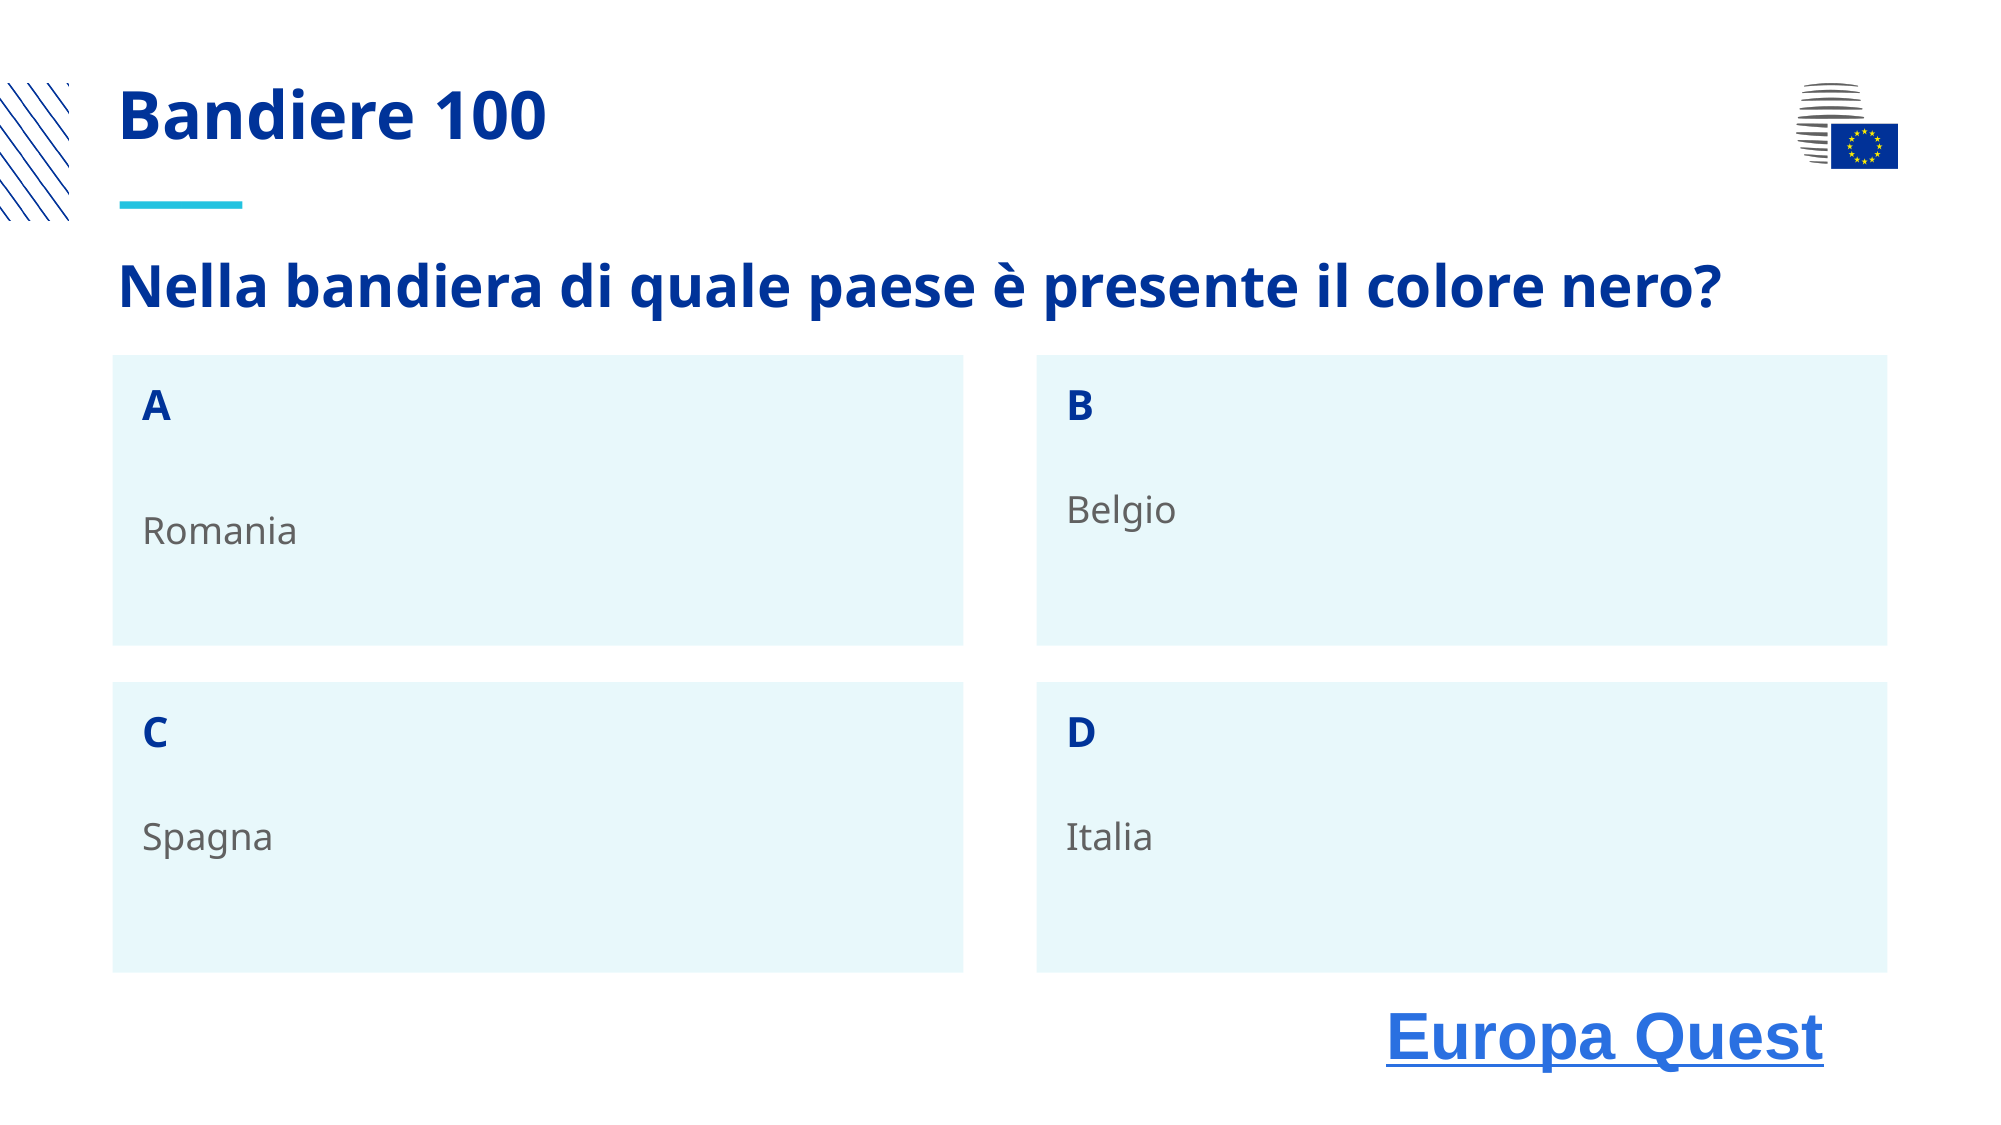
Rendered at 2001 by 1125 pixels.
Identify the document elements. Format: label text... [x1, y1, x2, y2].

picture [0, 83, 69, 221]
list B Belgio [1036, 355, 1888, 646]
list D Italia [1036, 682, 1888, 973]
picture [1796, 83, 1898, 169]
text_box Europa Quest [1371, 985, 1847, 1097]
list C Spagna [112, 682, 964, 973]
list A Romania [112, 355, 964, 646]
list Bandiere 100 ⸺ Nella bandiera di quale paese è presente il colore nero? [102, 83, 1776, 325]
